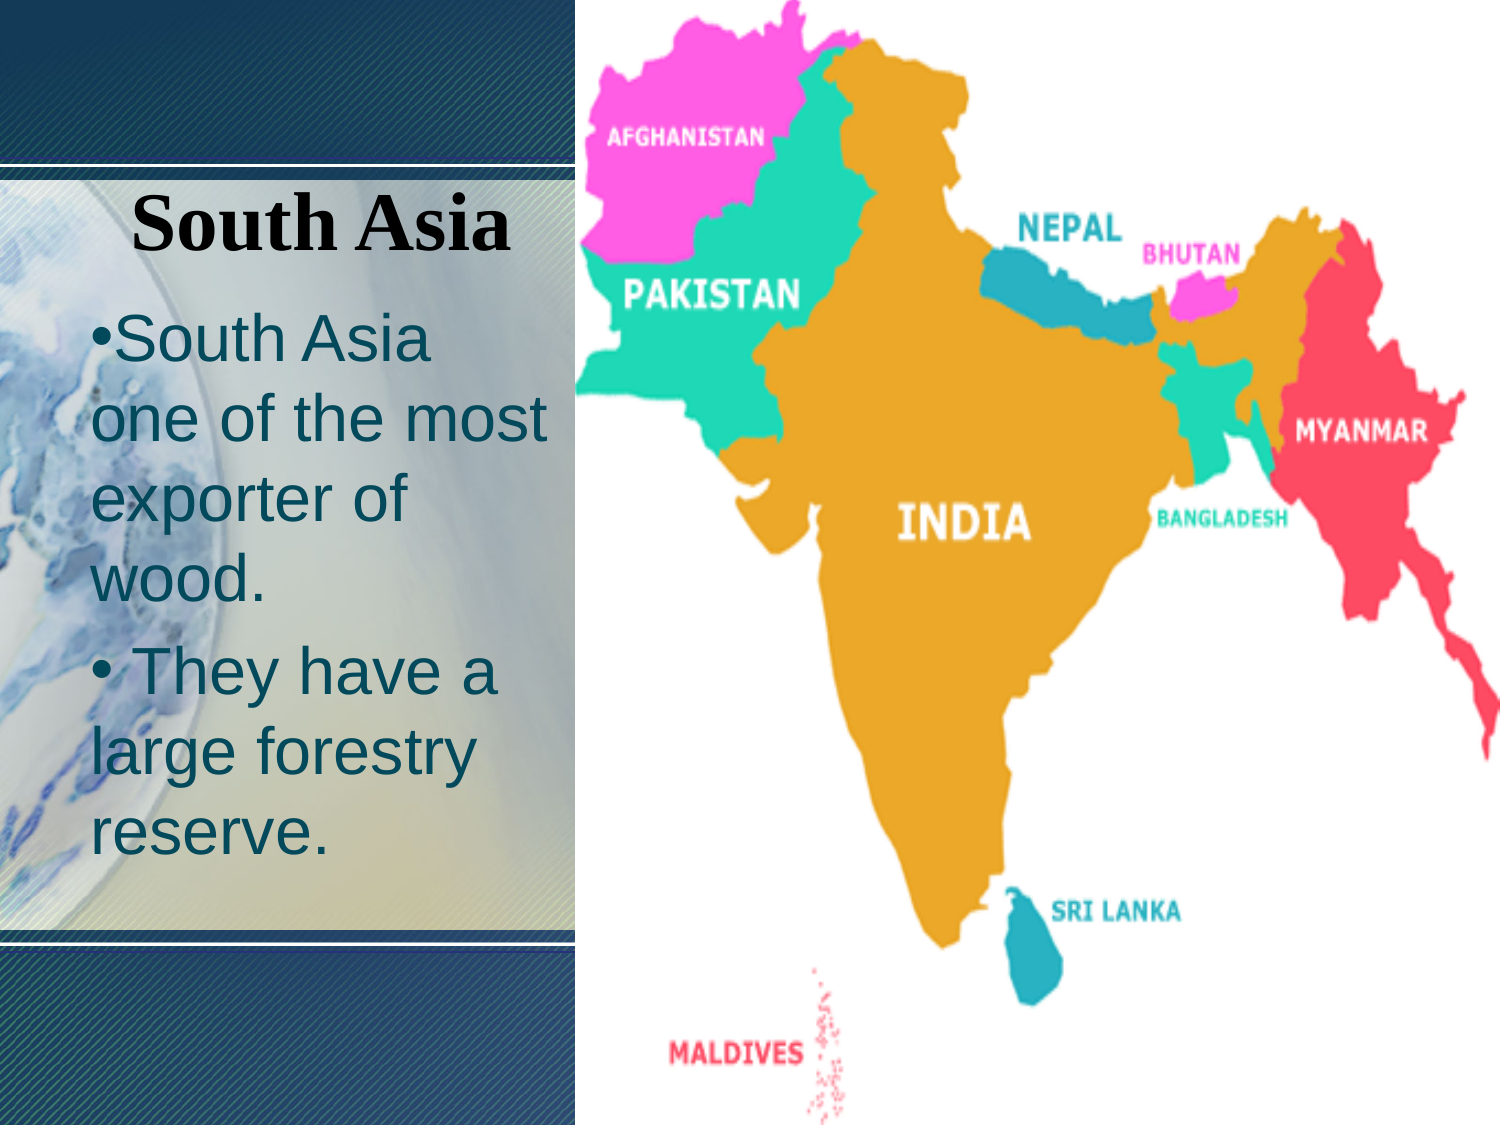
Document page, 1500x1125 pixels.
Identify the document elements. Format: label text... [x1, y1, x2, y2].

picture [0, 0, 574, 1125]
list South Asia one of the most exporter of wood. They have a large forestry reserve. [74, 287, 569, 1125]
title South Asia [74, 137, 569, 276]
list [574, 0, 1500, 1125]
